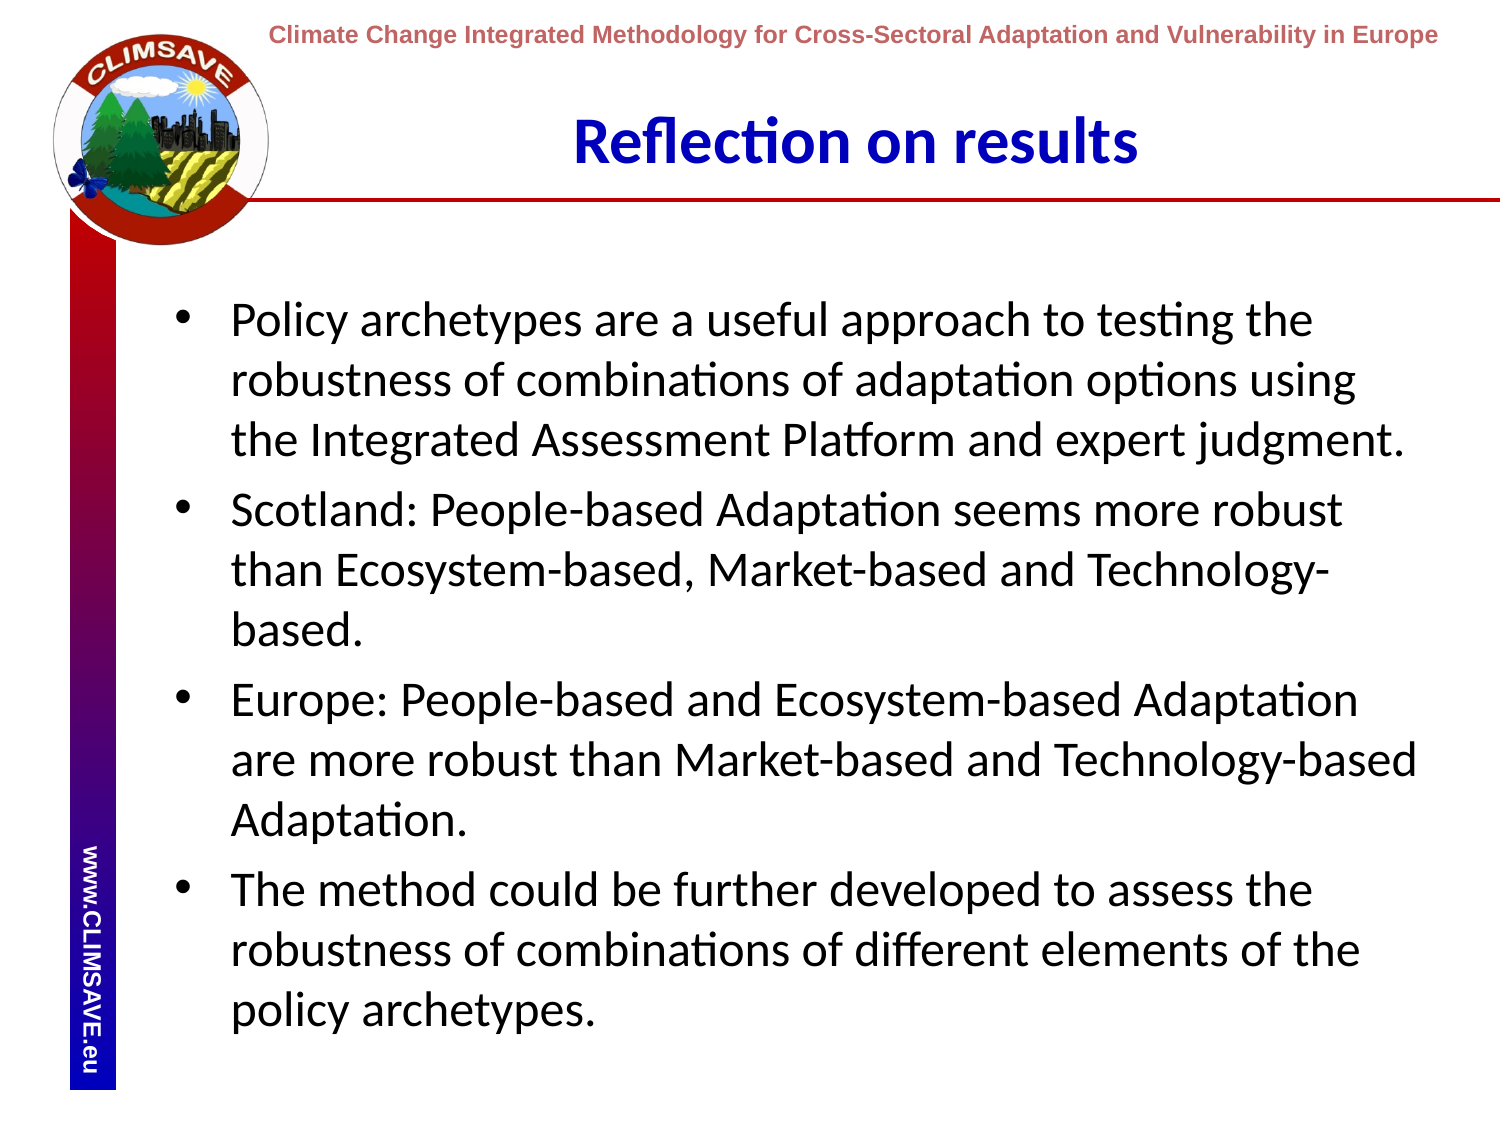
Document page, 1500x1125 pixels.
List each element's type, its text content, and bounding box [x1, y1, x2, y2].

list Policy archetypes are a useful approach to testing the robustness of combinations of adaptation options using the Integrated Assessment Platform and expert judgment. Scotland: People-based Adaptation seems more robust than Ecosystem-based, Market-based and Technology-based. Europe: People-based and Ecosystem-based Adaptation are more robust than Market-based and Technology-based Adaptation. The method could be further developed to assess the robustness of combinations of different elements of the policy archetypes. [159, 278, 1448, 1083]
picture [51, 33, 270, 246]
title Reflection on results [265, 66, 1448, 209]
